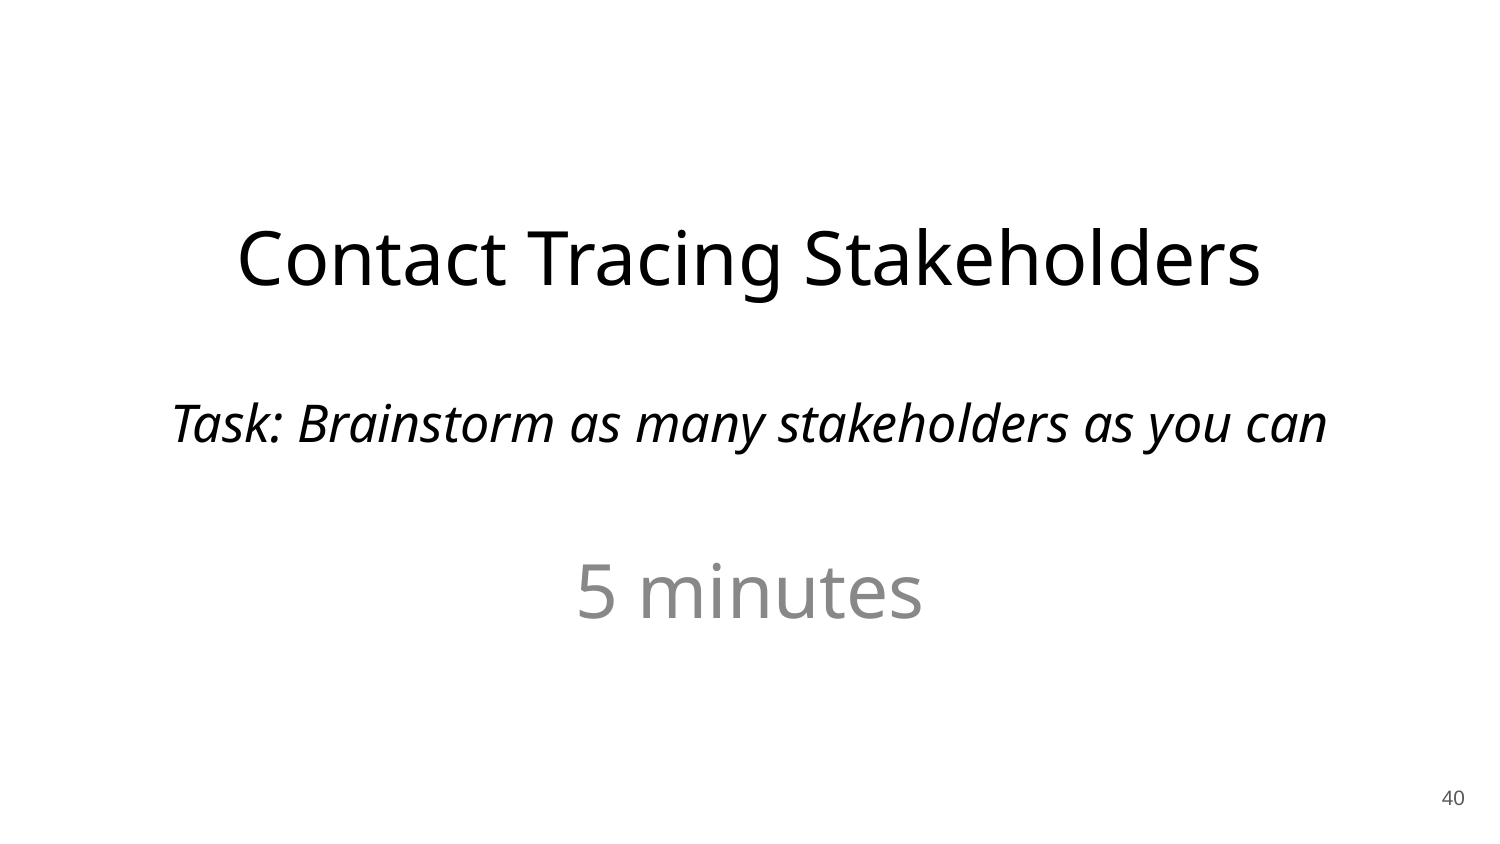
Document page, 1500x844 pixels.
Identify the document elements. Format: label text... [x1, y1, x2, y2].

slide_number 40 [1389, 764, 1480, 830]
title Contact Tracing Stakeholders Task: Brainstorm as many stakeholders as you can 5 minutes [51, 352, 1449, 491]
